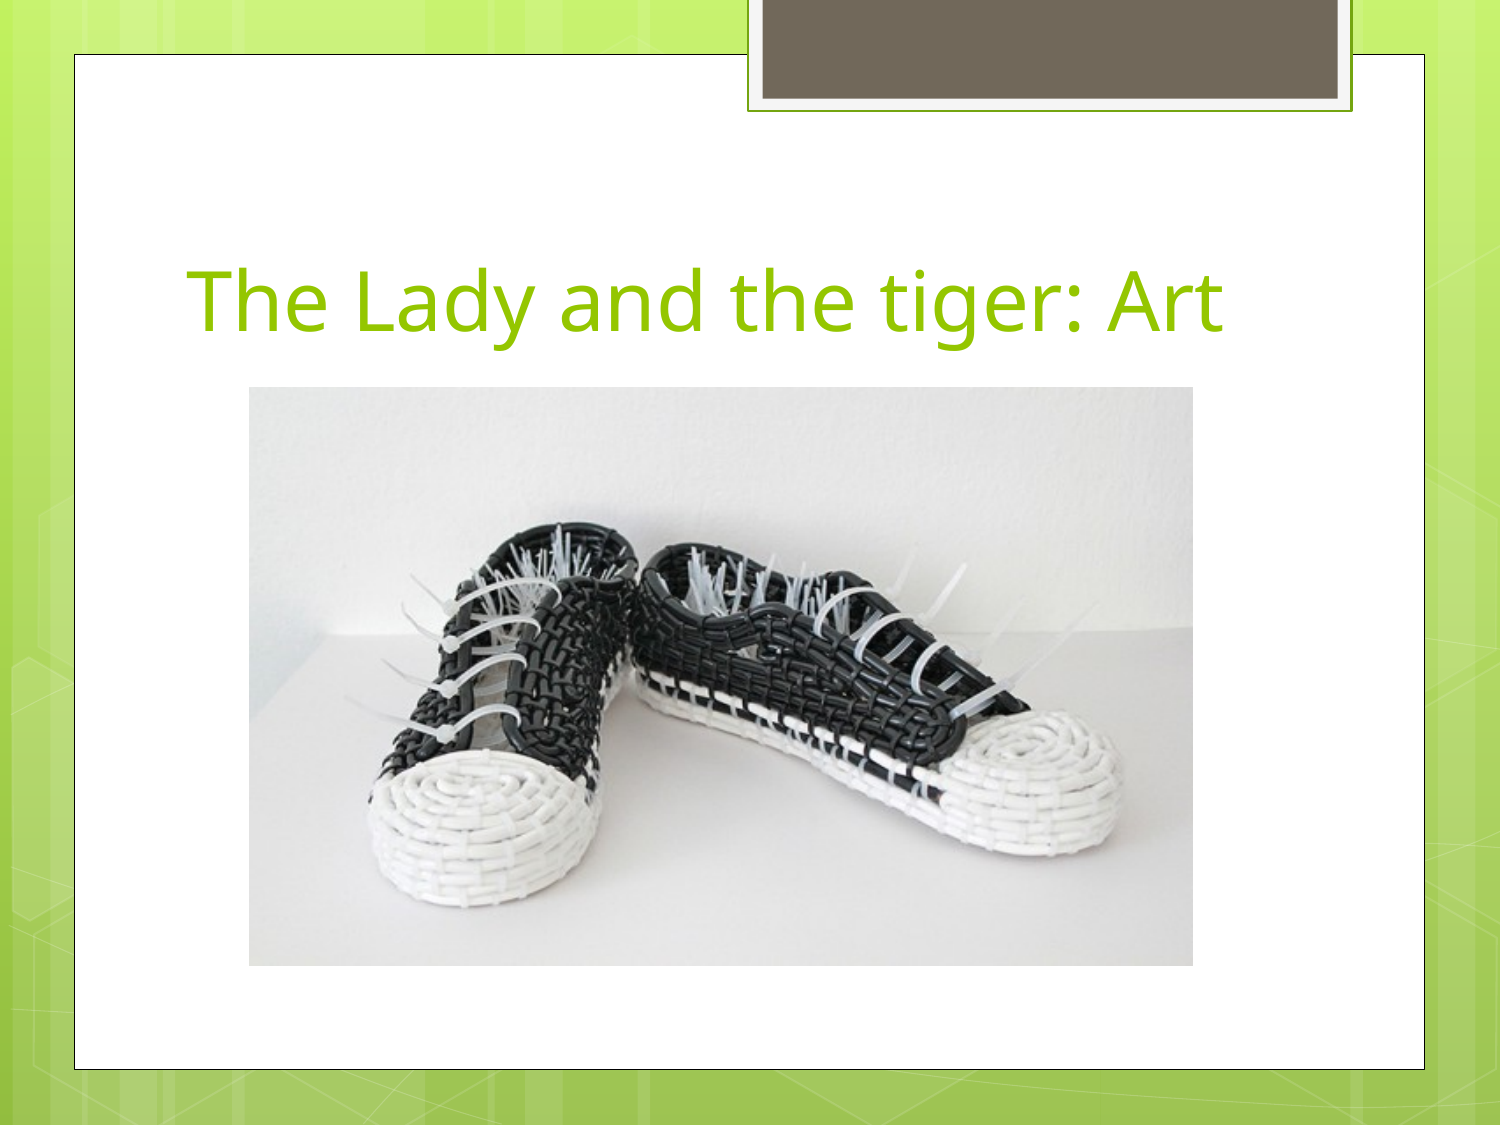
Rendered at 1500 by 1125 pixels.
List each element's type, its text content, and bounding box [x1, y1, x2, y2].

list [249, 387, 1193, 966]
title The Lady and the tiger: Art [171, 168, 1324, 357]
